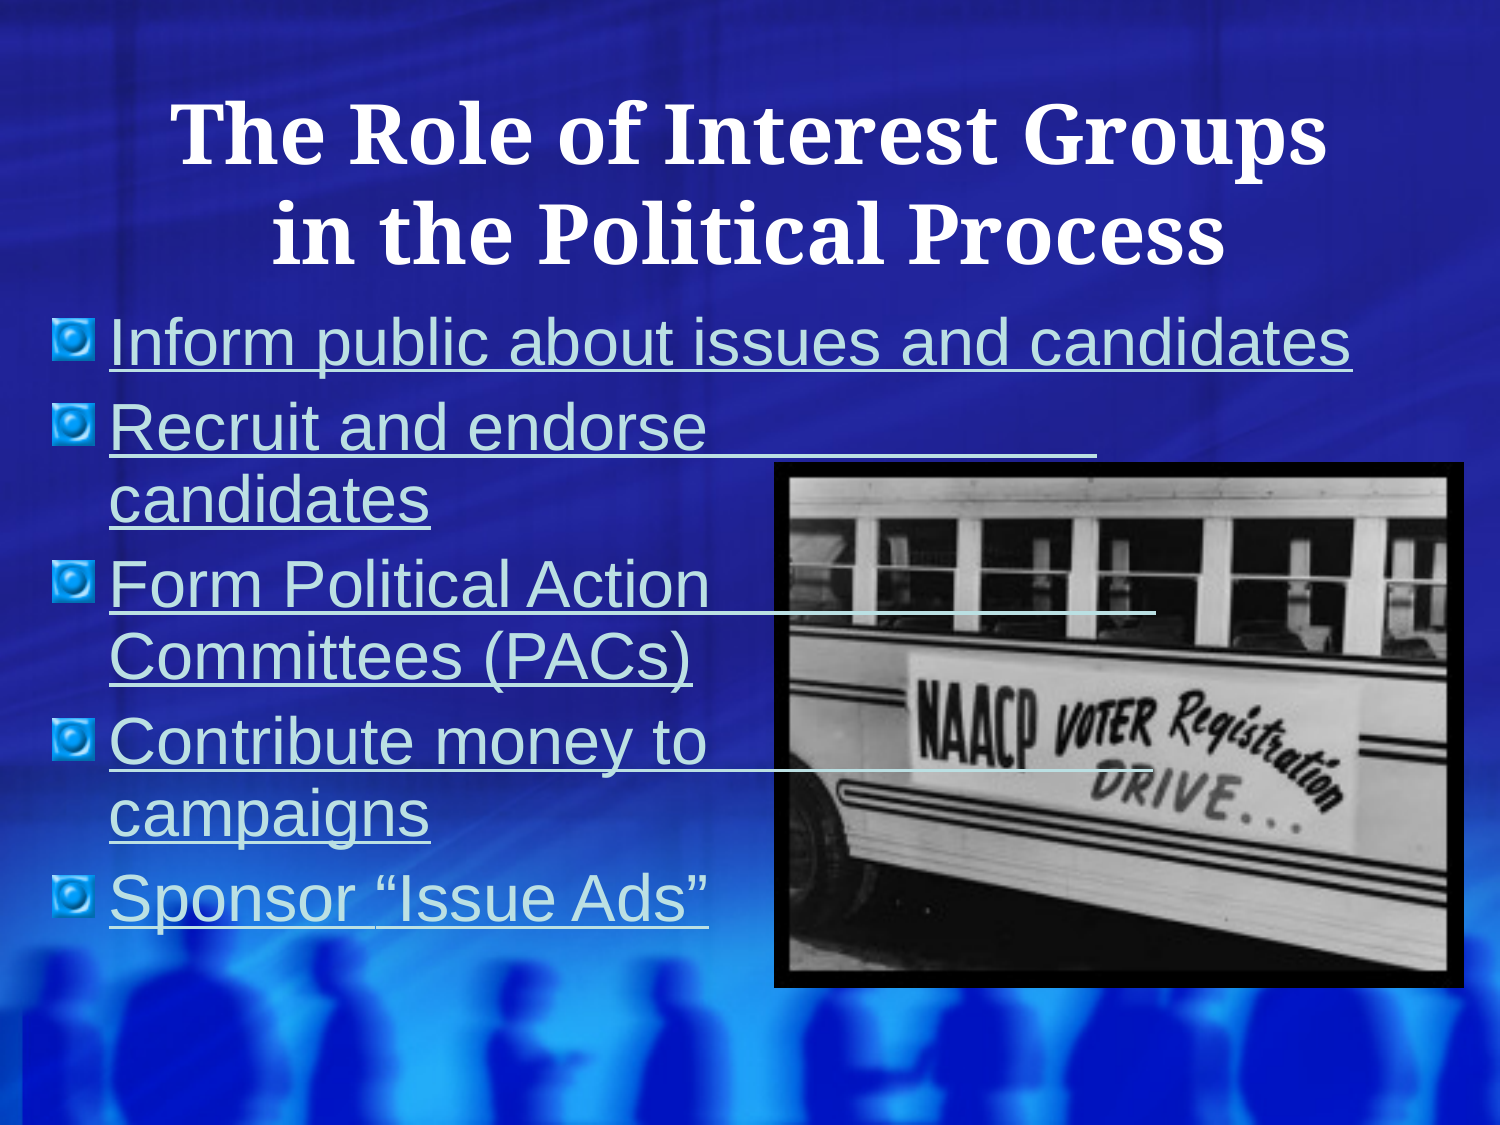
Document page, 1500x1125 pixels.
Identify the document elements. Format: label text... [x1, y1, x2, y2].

title The Role of Interest Groups in the Political Process [112, 87, 1388, 275]
list Inform public about issues and candidates Recruit and endorse candidates Form Political Action Committees (PACs) Contribute money to campaigns Sponsor “Issue Ads” [37, 299, 1450, 1000]
picture [0, 0, 1500, 1125]
